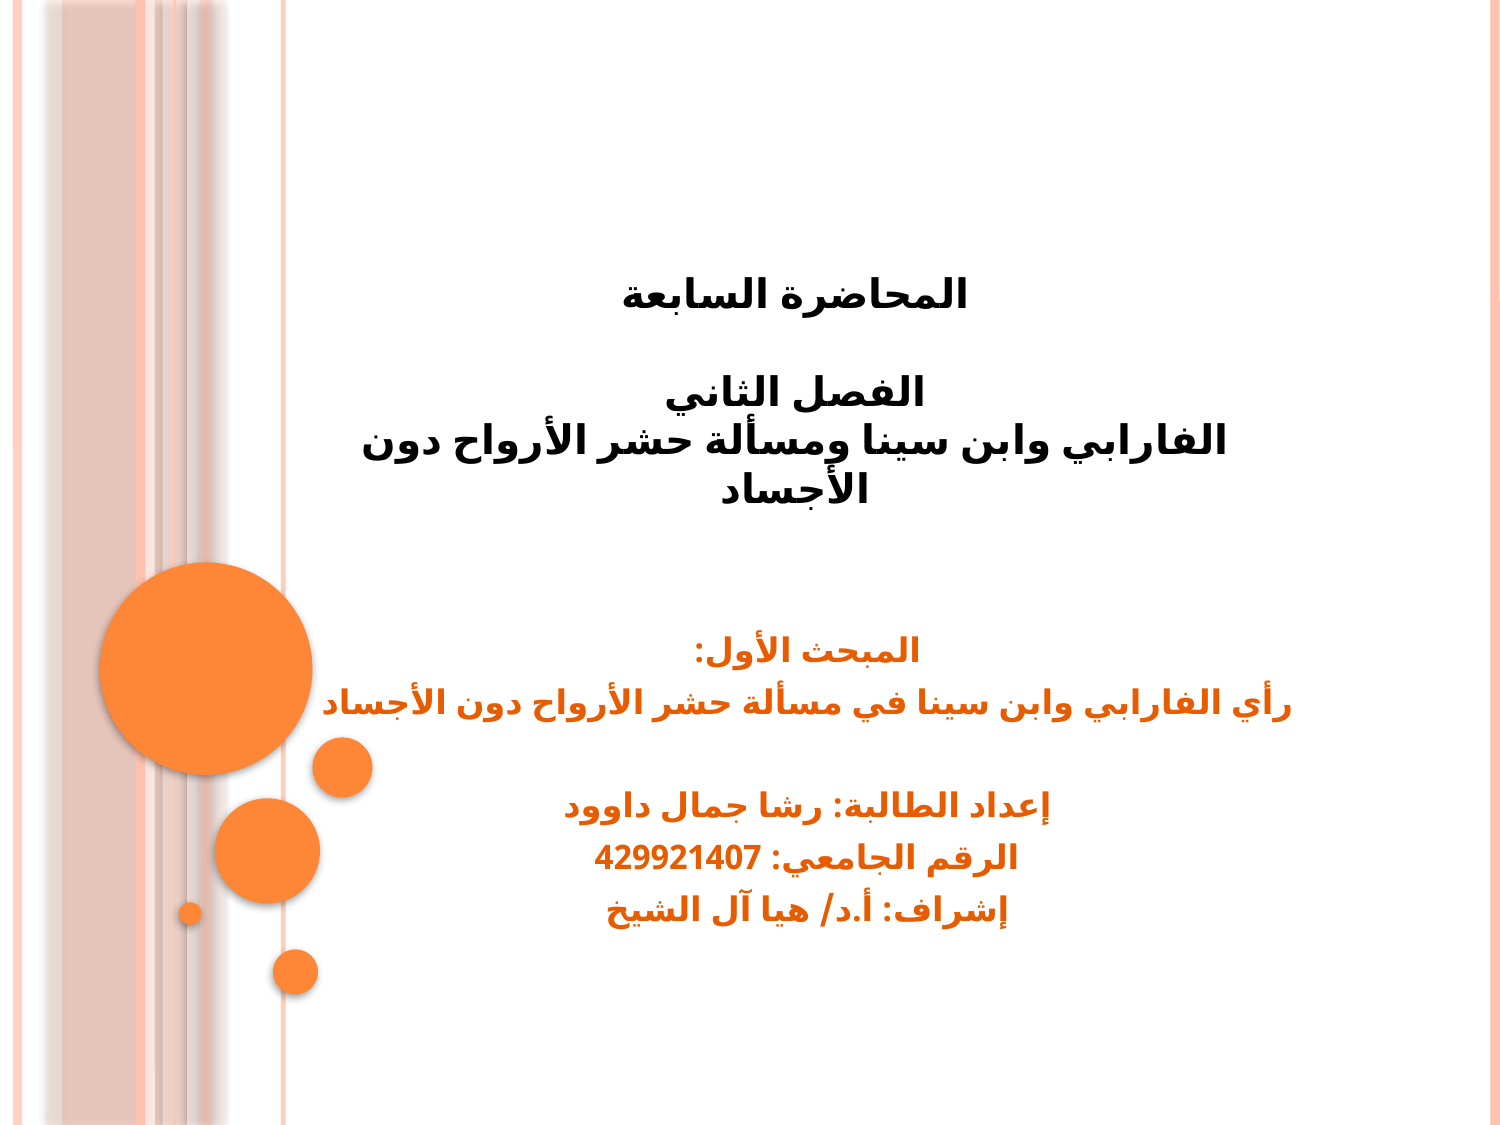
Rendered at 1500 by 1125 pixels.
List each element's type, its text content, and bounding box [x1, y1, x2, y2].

subtitle المبحث الأول: رأي الفارابي وابن سينا في مسألة حشر الأرواح دون الأجساد إعداد الطالبة: رشا جمال داوود الرقم الجامعي: 429921407 إشراف: أ.د/ هيا آل الشيخ [301, 621, 1314, 941]
title المحاضرة السابعة الفصل الثاني الفارابي وابن سينا ومسألة حشر الأرواح دون الأجساد [289, 208, 1302, 519]
